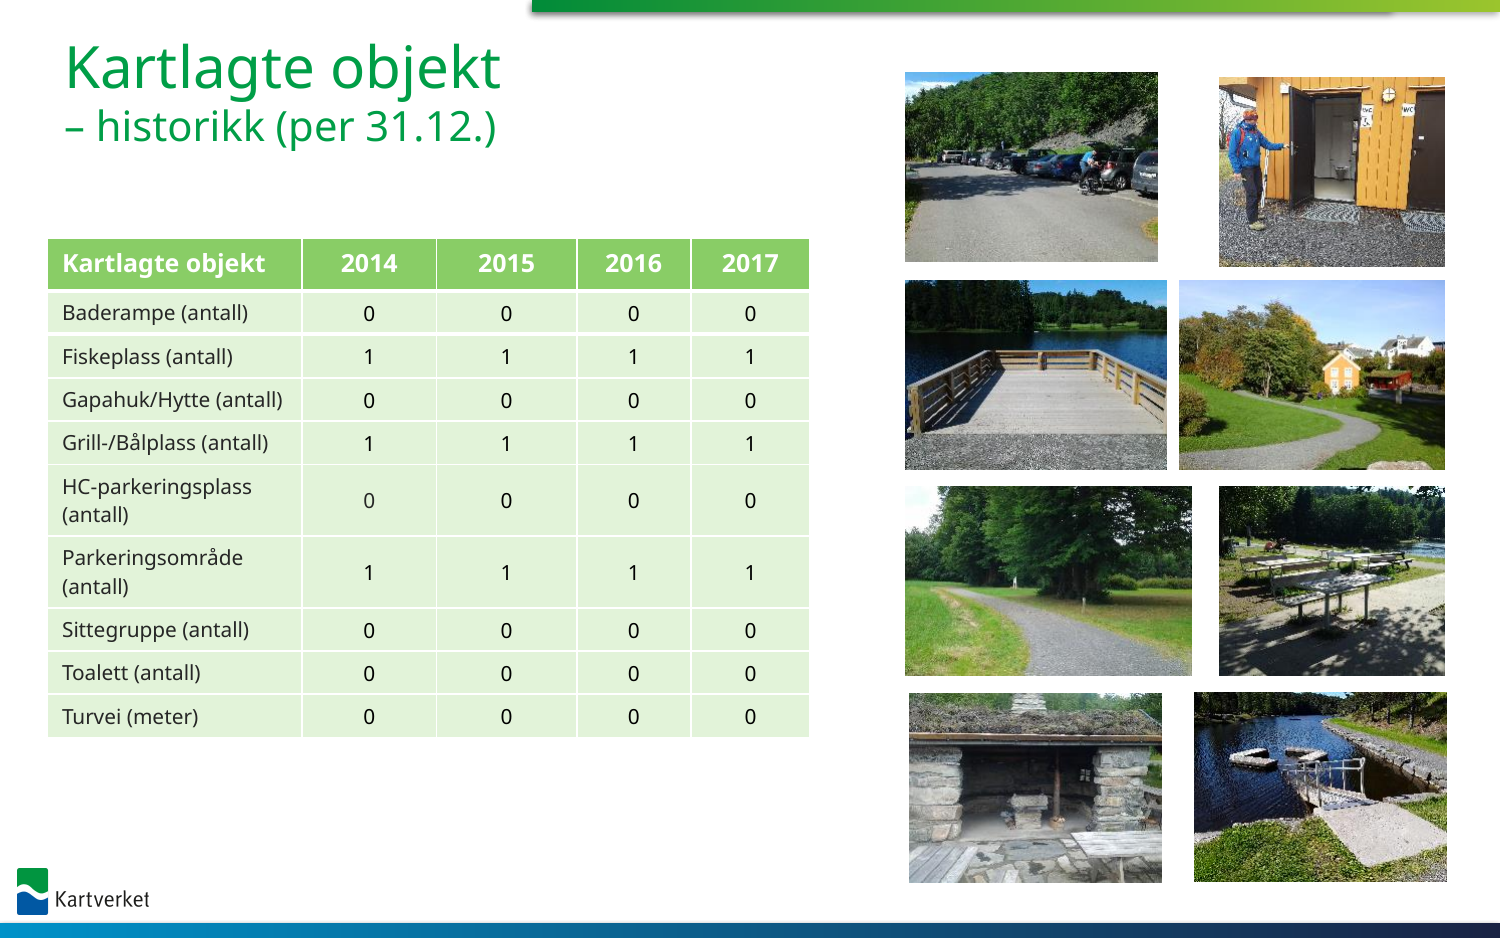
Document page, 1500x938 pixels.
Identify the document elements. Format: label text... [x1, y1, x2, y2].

table_cell Grill-/Bålplass (antall) [48, 422, 301, 464]
table_cell 0 [437, 695, 576, 737]
table_header 2017 [692, 239, 809, 289]
table_cell 0 [303, 695, 436, 737]
table_cell 1 [578, 537, 690, 607]
table_cell 1 [578, 336, 690, 377]
table_cell Turvei (meter) [48, 695, 301, 737]
table_cell 0 [303, 379, 436, 420]
table_cell 0 [578, 465, 690, 535]
table_header 2016 [578, 239, 690, 289]
table_cell 0 [692, 652, 809, 693]
table_cell 1 [578, 422, 690, 464]
table_cell 0 [437, 465, 576, 535]
table_cell 0 [437, 609, 576, 650]
table_cell 1 [692, 336, 809, 377]
table_cell 0 [303, 609, 436, 650]
table_cell 0 [303, 465, 436, 535]
table_cell 0 [303, 652, 436, 693]
table_cell 1 [303, 422, 436, 464]
table_cell 1 [437, 537, 576, 607]
table_cell 0 [578, 293, 690, 332]
table_cell 0 [692, 695, 809, 737]
table_cell 0 [303, 293, 436, 332]
table_cell Toalett (antall) [48, 652, 301, 693]
table_cell HC-parkeringsplass (antall) [48, 465, 301, 535]
picture [1219, 77, 1445, 267]
table_header 2015 [437, 239, 576, 289]
table_cell 1 [437, 422, 576, 464]
picture [905, 486, 1193, 676]
table_cell Sittegruppe (antall) [48, 609, 301, 650]
table_cell 0 [692, 293, 809, 332]
table_cell 1 [692, 537, 809, 607]
table_cell 0 [692, 379, 809, 420]
table_cell 1 [692, 422, 809, 464]
table_header Kartlagte objekt [48, 239, 301, 289]
picture [905, 72, 1158, 262]
table_cell 1 [437, 336, 576, 377]
table_cell 0 [437, 293, 576, 332]
table_cell 0 [578, 609, 690, 650]
picture [909, 693, 1163, 884]
table_cell 1 [303, 336, 436, 377]
table_cell 0 [437, 379, 576, 420]
table_cell 0 [578, 695, 690, 737]
table_header 2014 [303, 239, 436, 289]
picture [1219, 486, 1445, 676]
table_cell Parkeringsområde (antall) [48, 537, 301, 607]
picture [905, 280, 1167, 470]
picture [1179, 280, 1445, 470]
table_cell Gapahuk/Hytte (antall) [48, 379, 301, 420]
table_cell 1 [303, 537, 436, 607]
table_cell 0 [692, 465, 809, 535]
table_cell 0 [578, 652, 690, 693]
table_cell Fiskeplass (antall) [48, 336, 301, 377]
table_cell Baderampe (antall) [48, 293, 301, 332]
table_cell 0 [692, 609, 809, 650]
picture [1194, 692, 1448, 882]
table_cell 0 [437, 652, 576, 693]
table_cell 0 [578, 379, 690, 420]
text_box Kartlagte objekt – historikk (per 31.12.) [49, 14, 1431, 158]
